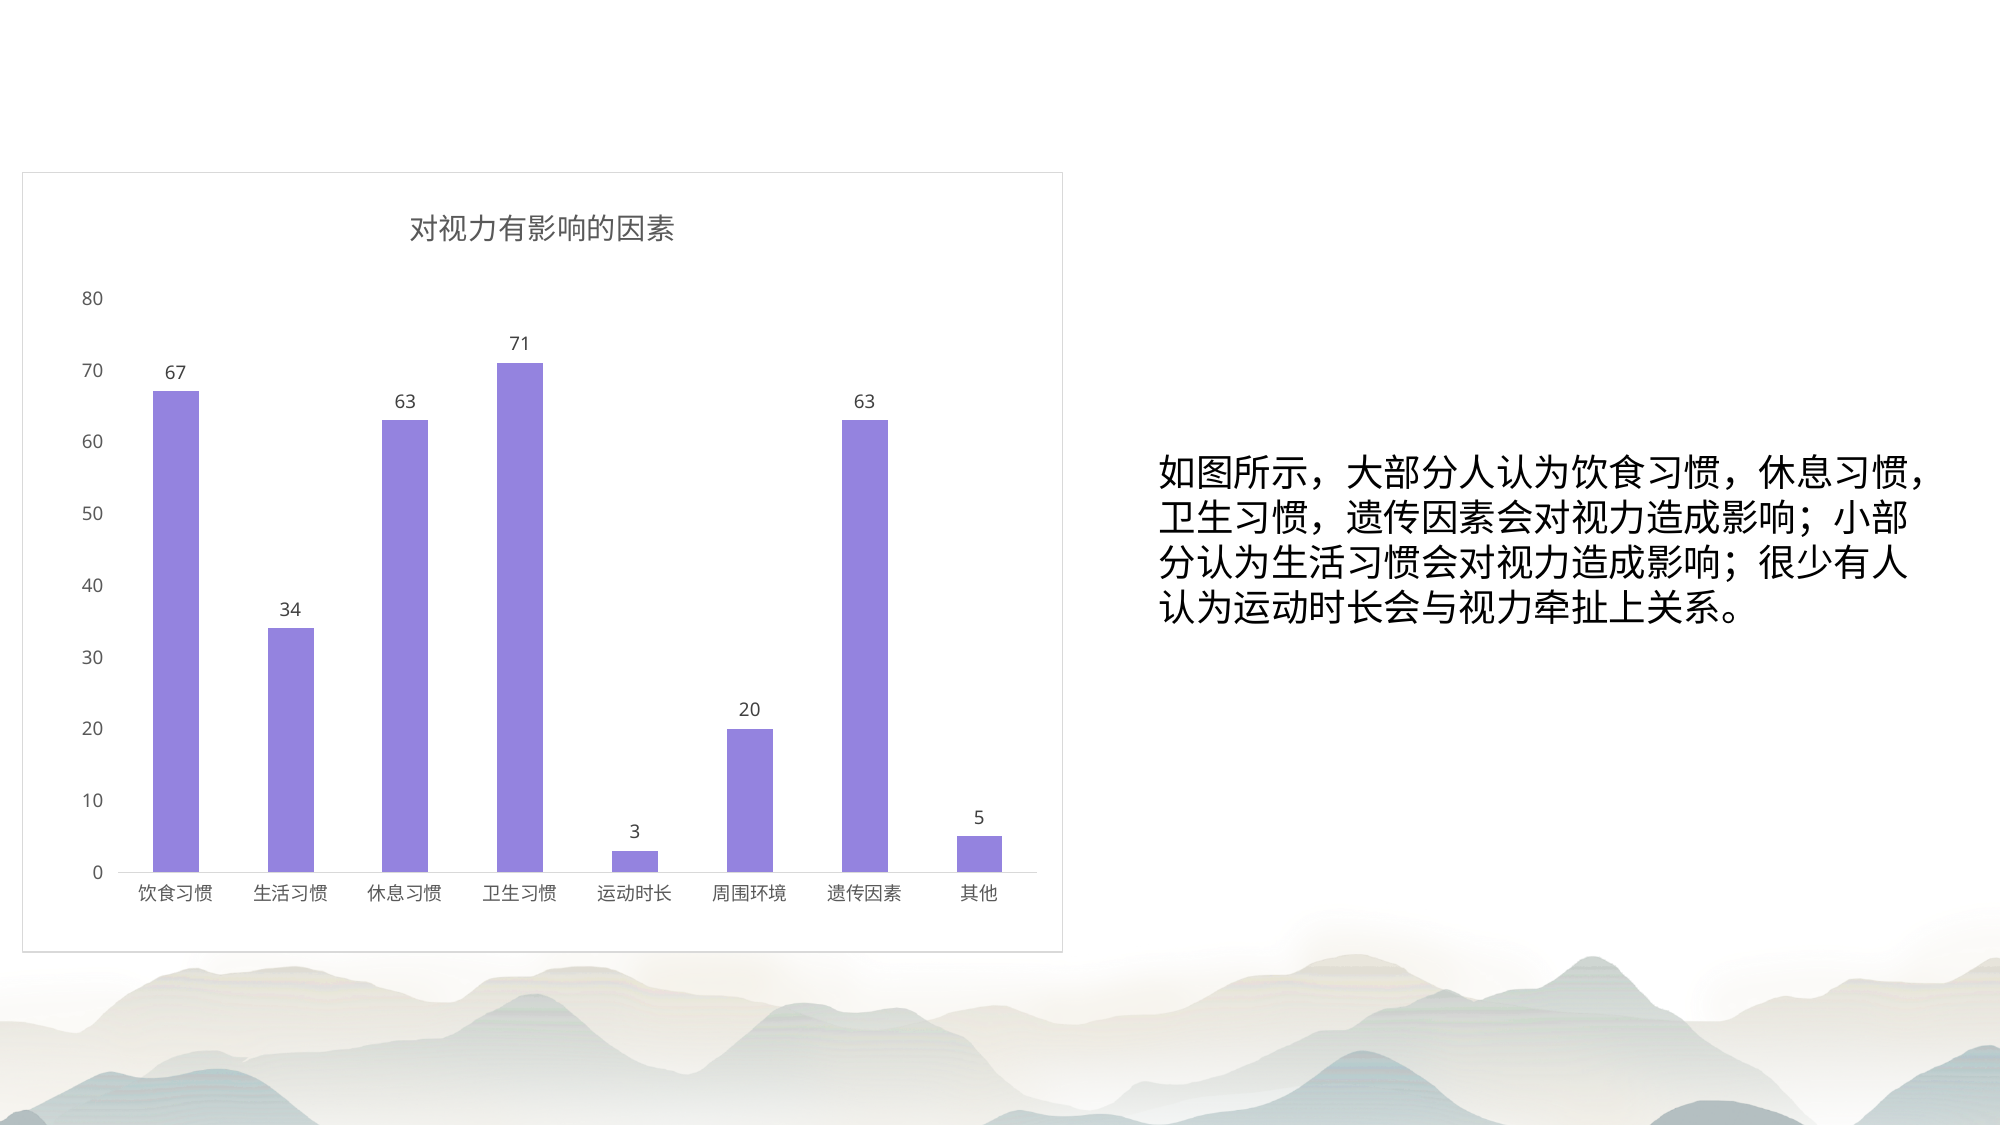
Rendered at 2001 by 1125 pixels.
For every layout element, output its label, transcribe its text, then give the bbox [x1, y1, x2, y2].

chart [21, 171, 1064, 954]
text_box 如图所示，大部分人认为饮食习惯，休息习惯，卫生习惯，遗传因素会对视力造成影响；小部分认为生活习惯会对视力造成影响；很少有人认为运动时长会与视力牵扯上关系。 [1144, 441, 1935, 682]
picture [0, 420, 2000, 1125]
